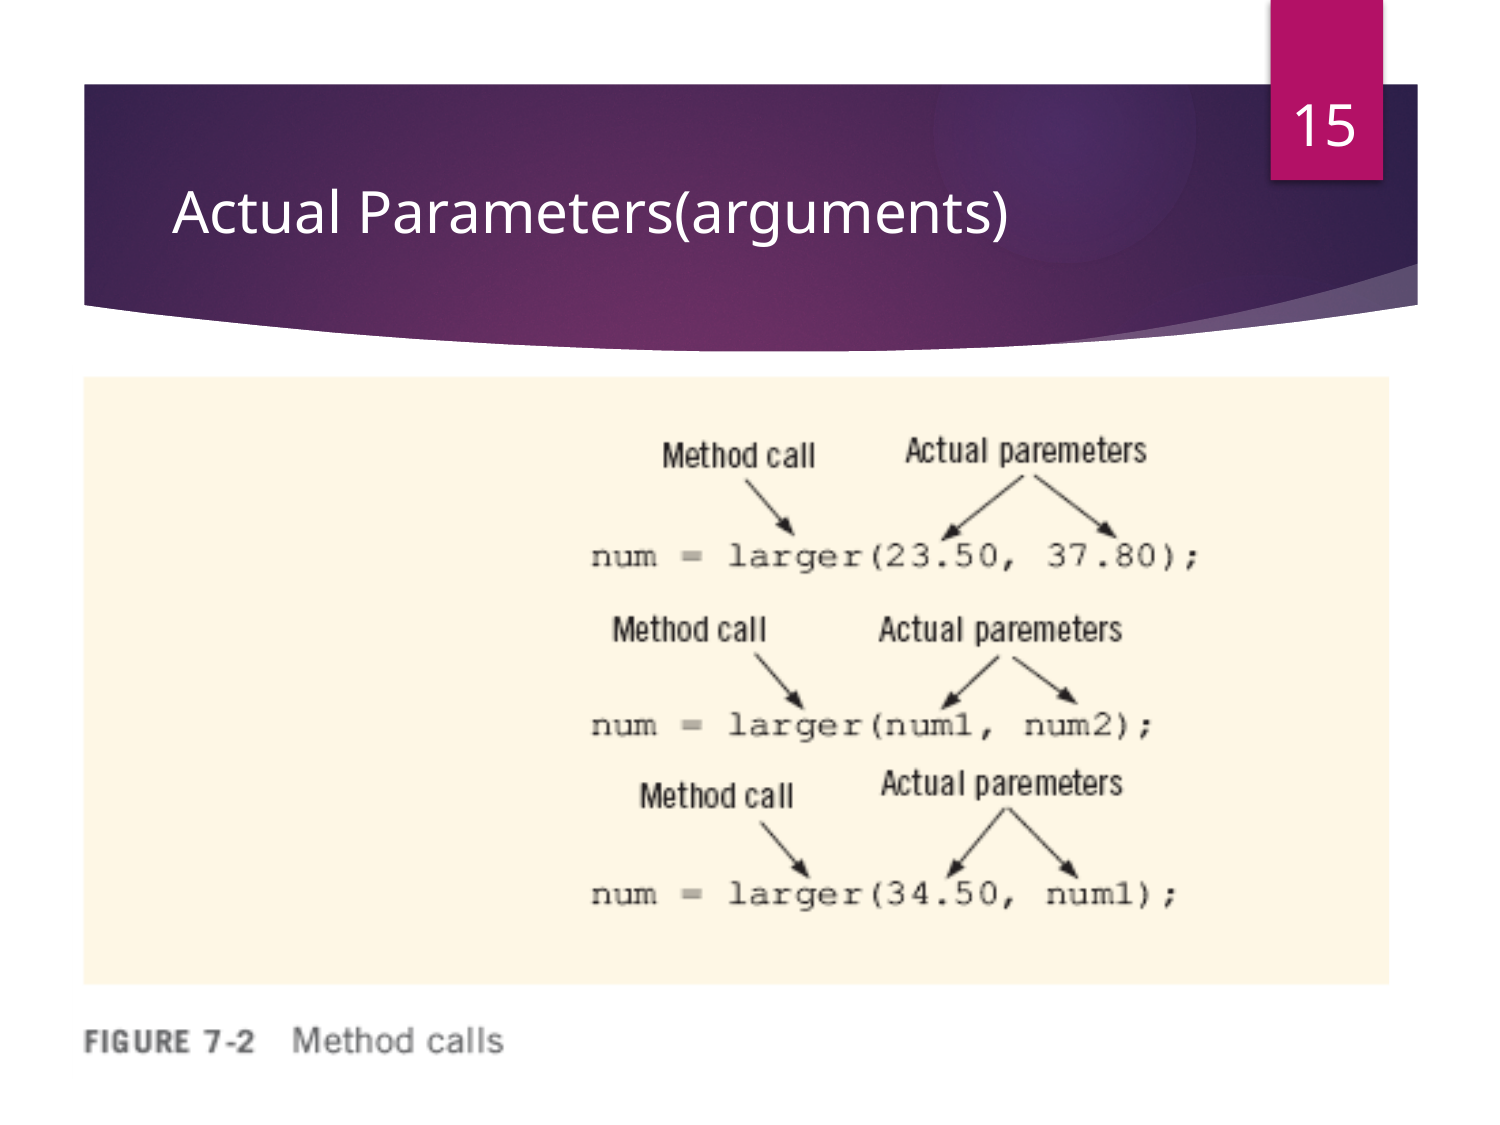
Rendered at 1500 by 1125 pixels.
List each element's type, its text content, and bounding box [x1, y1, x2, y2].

title Actual Parameters(arguments) [142, 152, 1183, 269]
slide_number 15 [1259, 48, 1390, 175]
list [71, 364, 1390, 1079]
